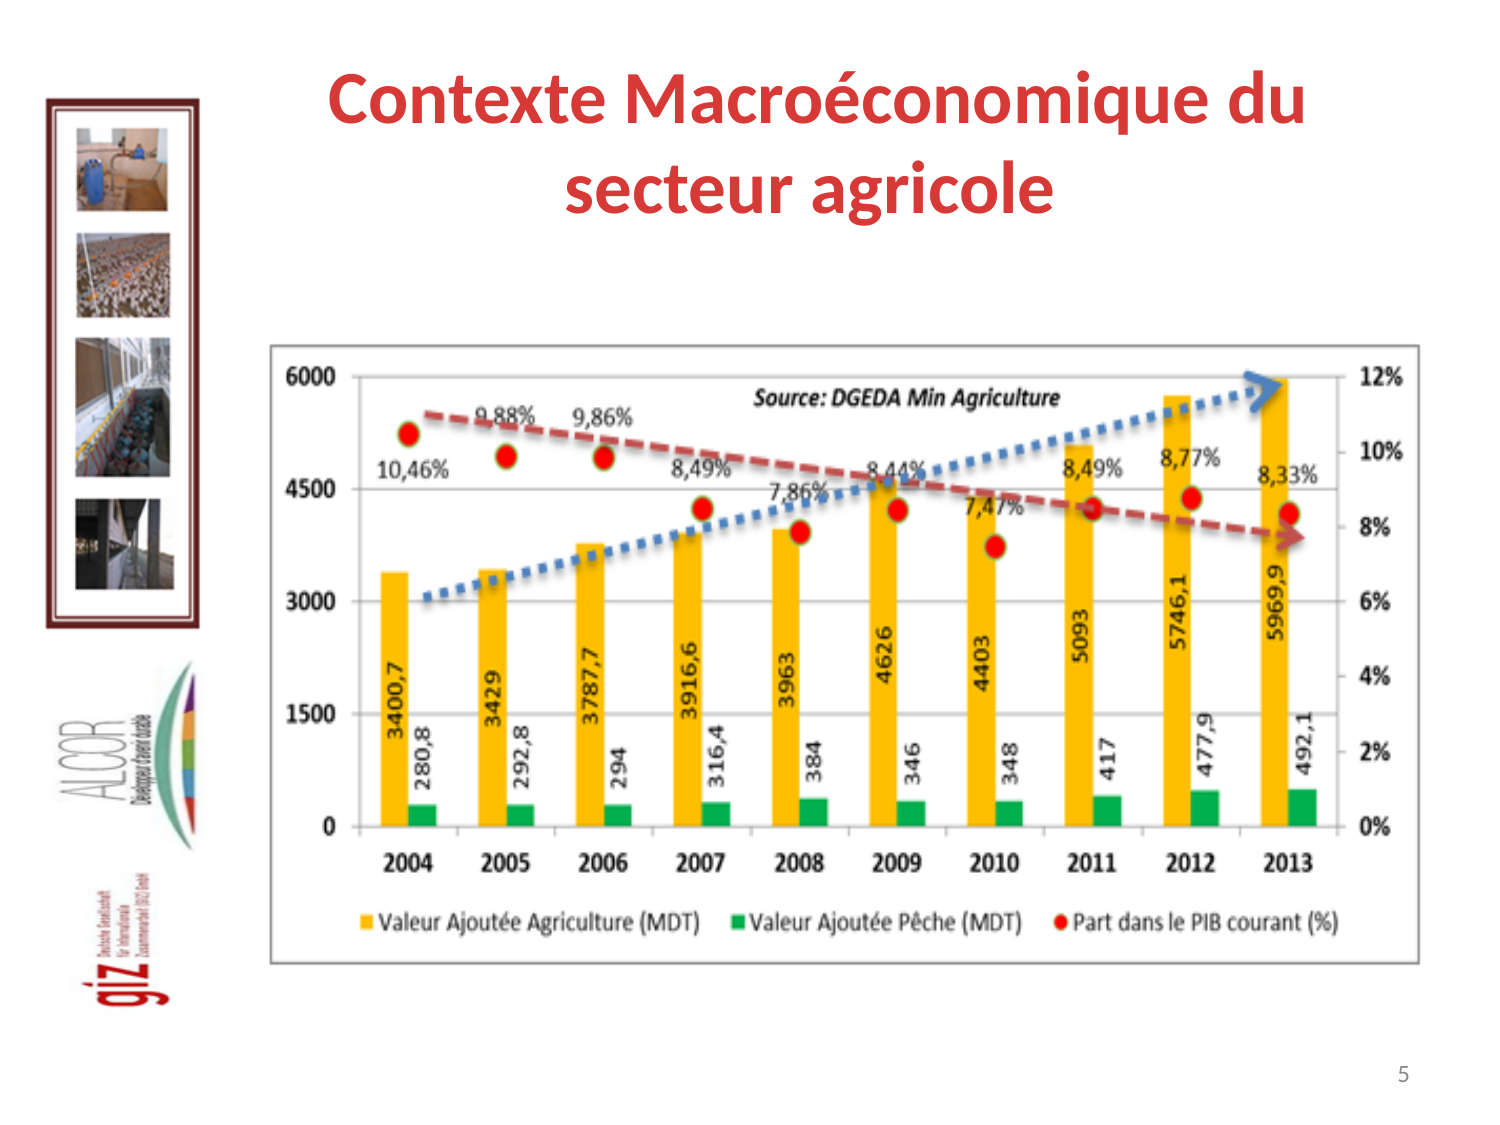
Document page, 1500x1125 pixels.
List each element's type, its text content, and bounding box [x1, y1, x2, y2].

picture [40, 90, 214, 1023]
picture [264, 337, 1433, 977]
title Contexte Macroéconomique du secteur agricole [213, 45, 1425, 233]
slide_number 5 [1074, 1042, 1425, 1103]
